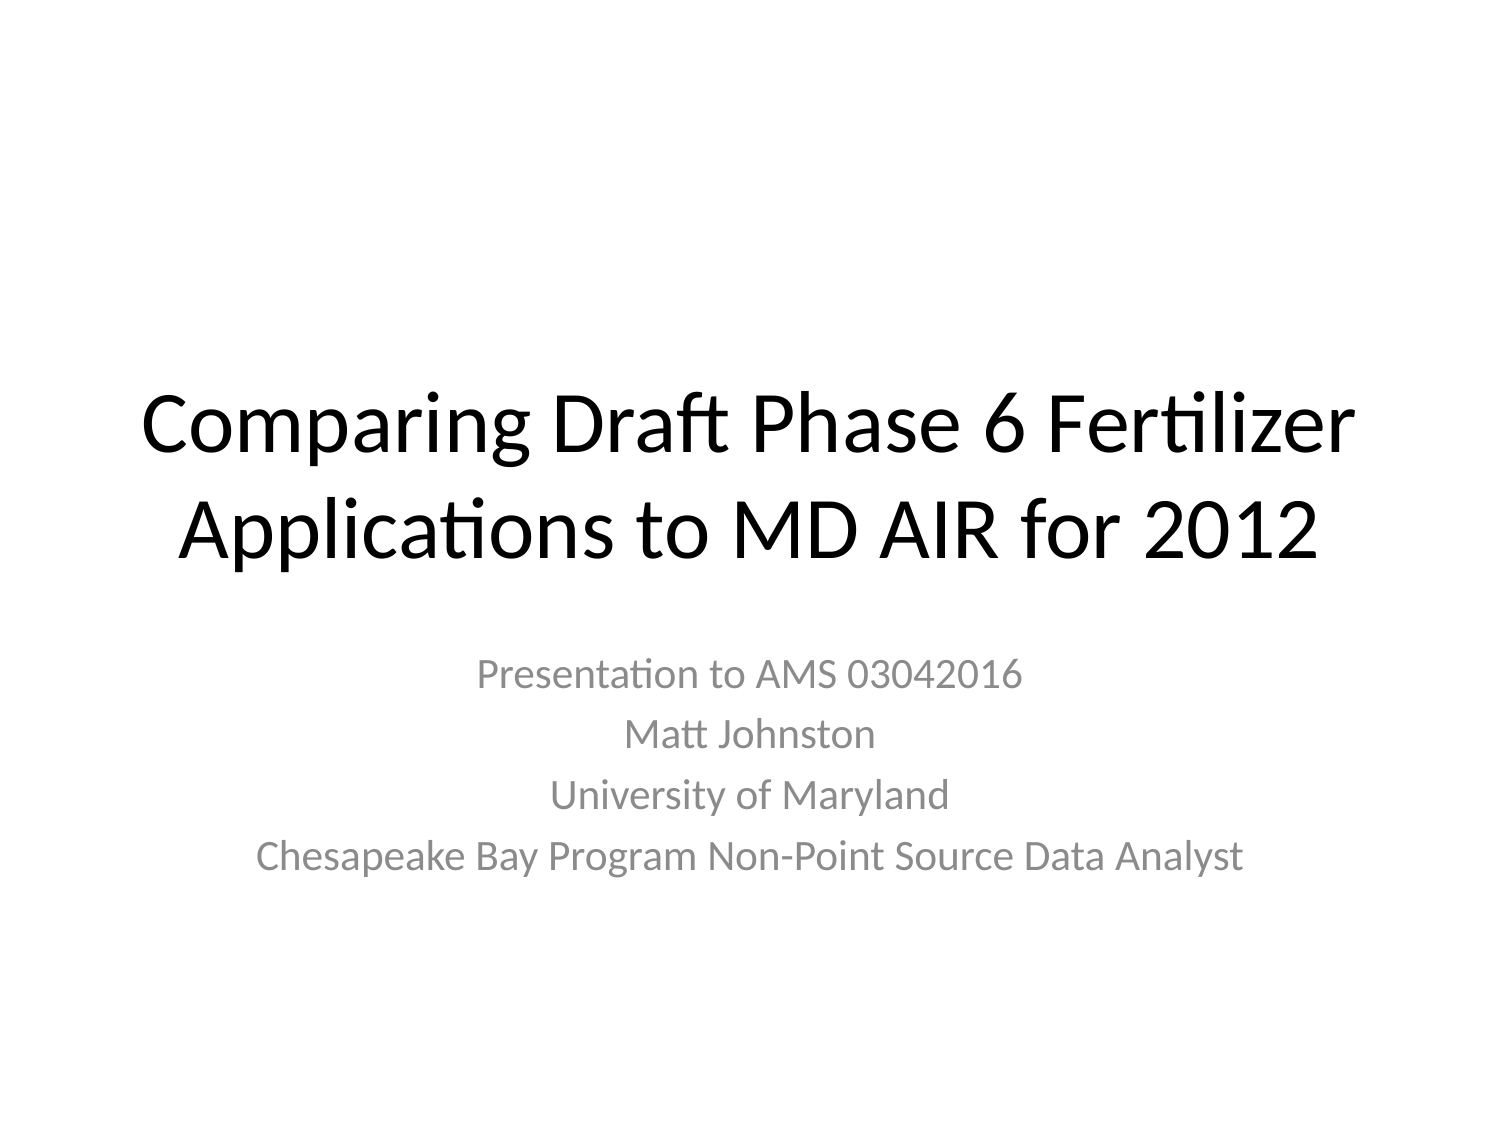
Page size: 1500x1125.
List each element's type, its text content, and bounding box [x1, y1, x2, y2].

title Comparing Draft Phase 6 Fertilizer Applications to MD AIR for 2012 [112, 349, 1388, 591]
subtitle Presentation to AMS 03042016 Matt Johnston University of Maryland Chesapeake Bay Program Non-Point Source Data Analyst [225, 637, 1275, 925]
